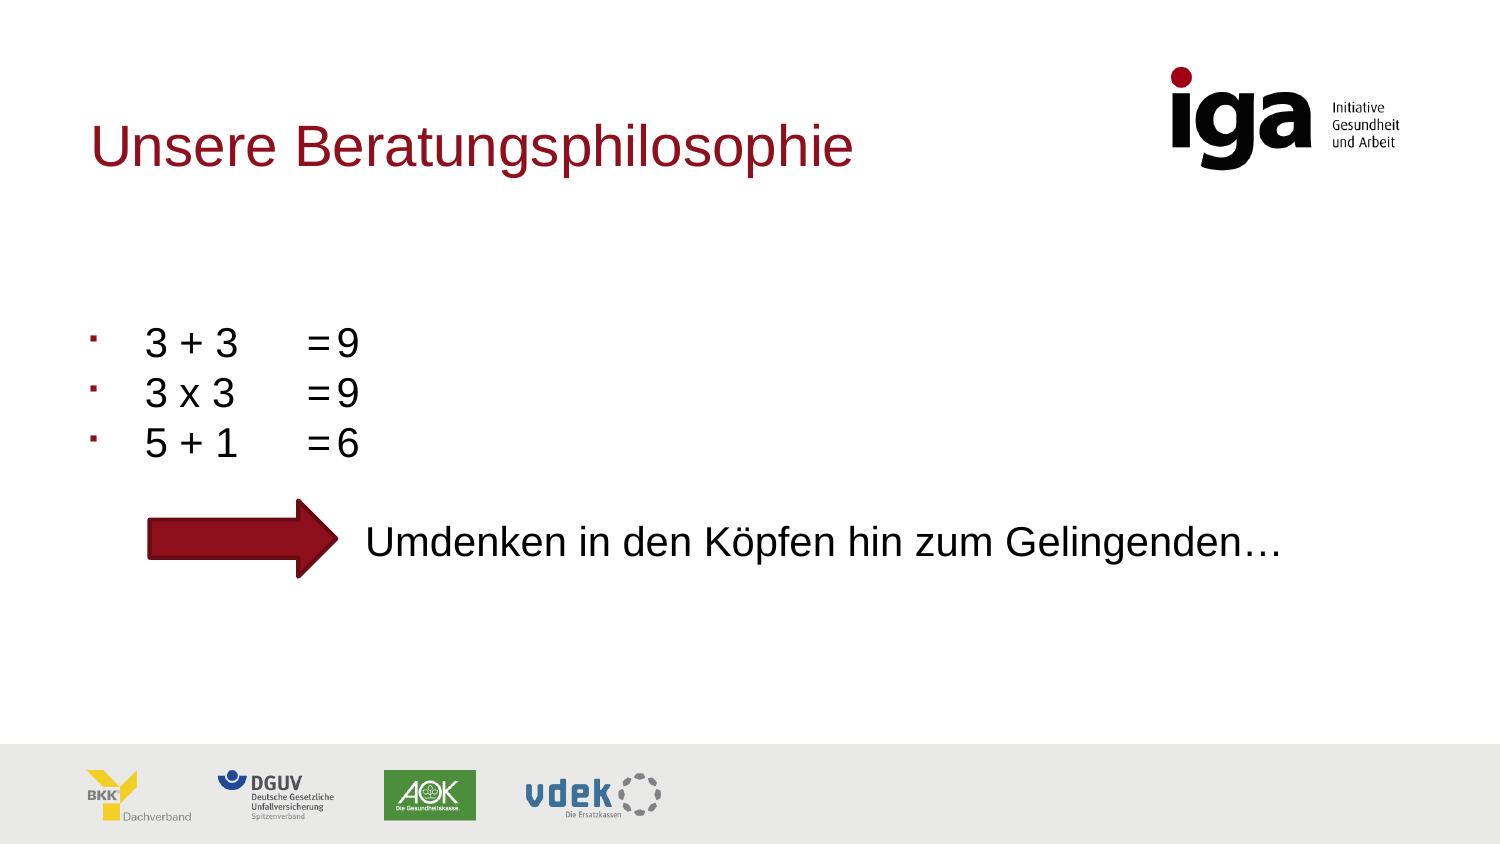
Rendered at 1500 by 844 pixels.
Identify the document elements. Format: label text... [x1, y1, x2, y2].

text_box [147, 498, 339, 579]
text_box Umdenken in den Köpfen hin zum Gelingenden… [350, 507, 1424, 572]
title Unsere Beratungsphilosophie [75, 100, 1078, 272]
list 3 + 3 = 9 3 x 3 = 9 5 + 1 = 6 [73, 308, 1424, 641]
